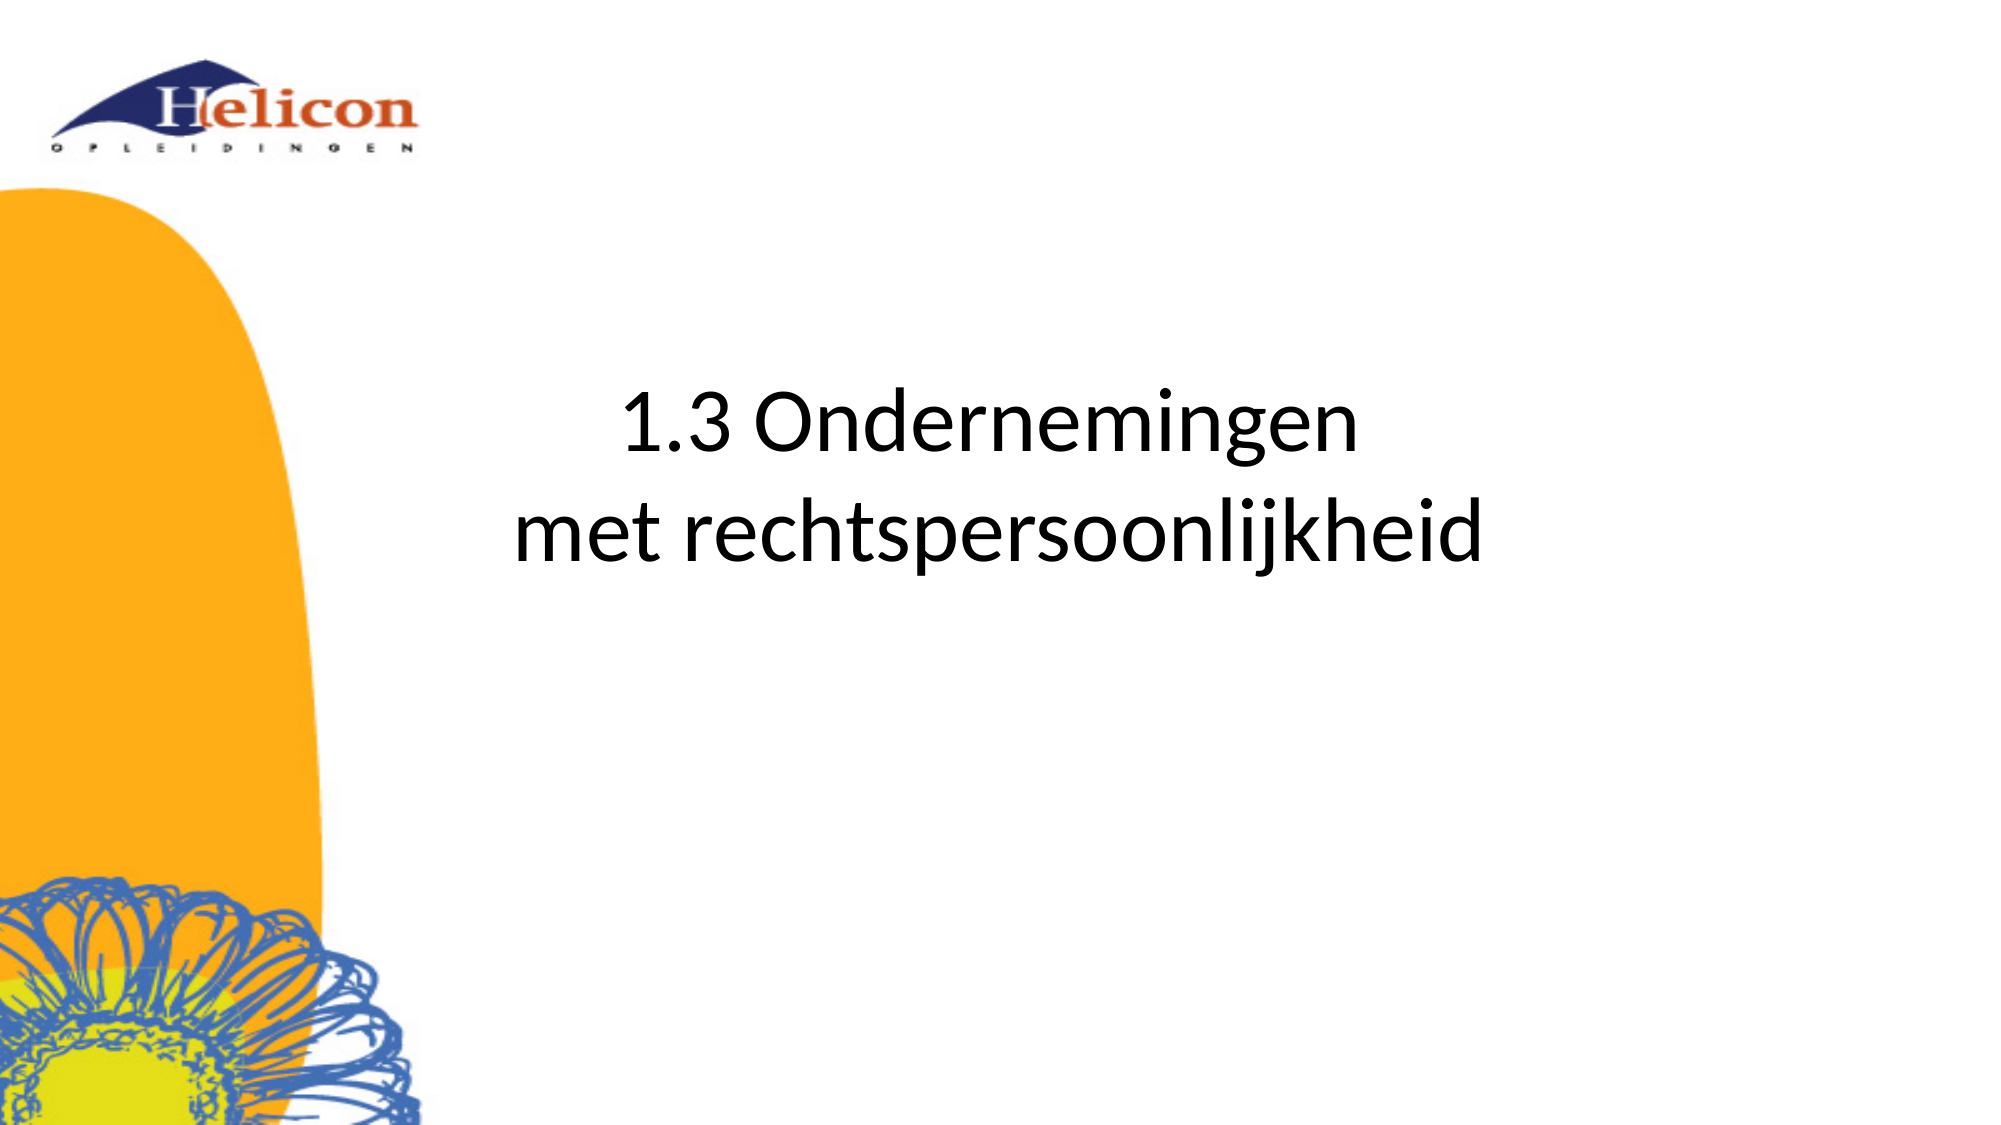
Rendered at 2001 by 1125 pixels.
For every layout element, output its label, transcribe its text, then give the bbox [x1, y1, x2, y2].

picture [0, 0, 2001, 1125]
title 1.3 Ondernemingen met rechtspersoonlijkheid [150, 349, 1850, 591]
